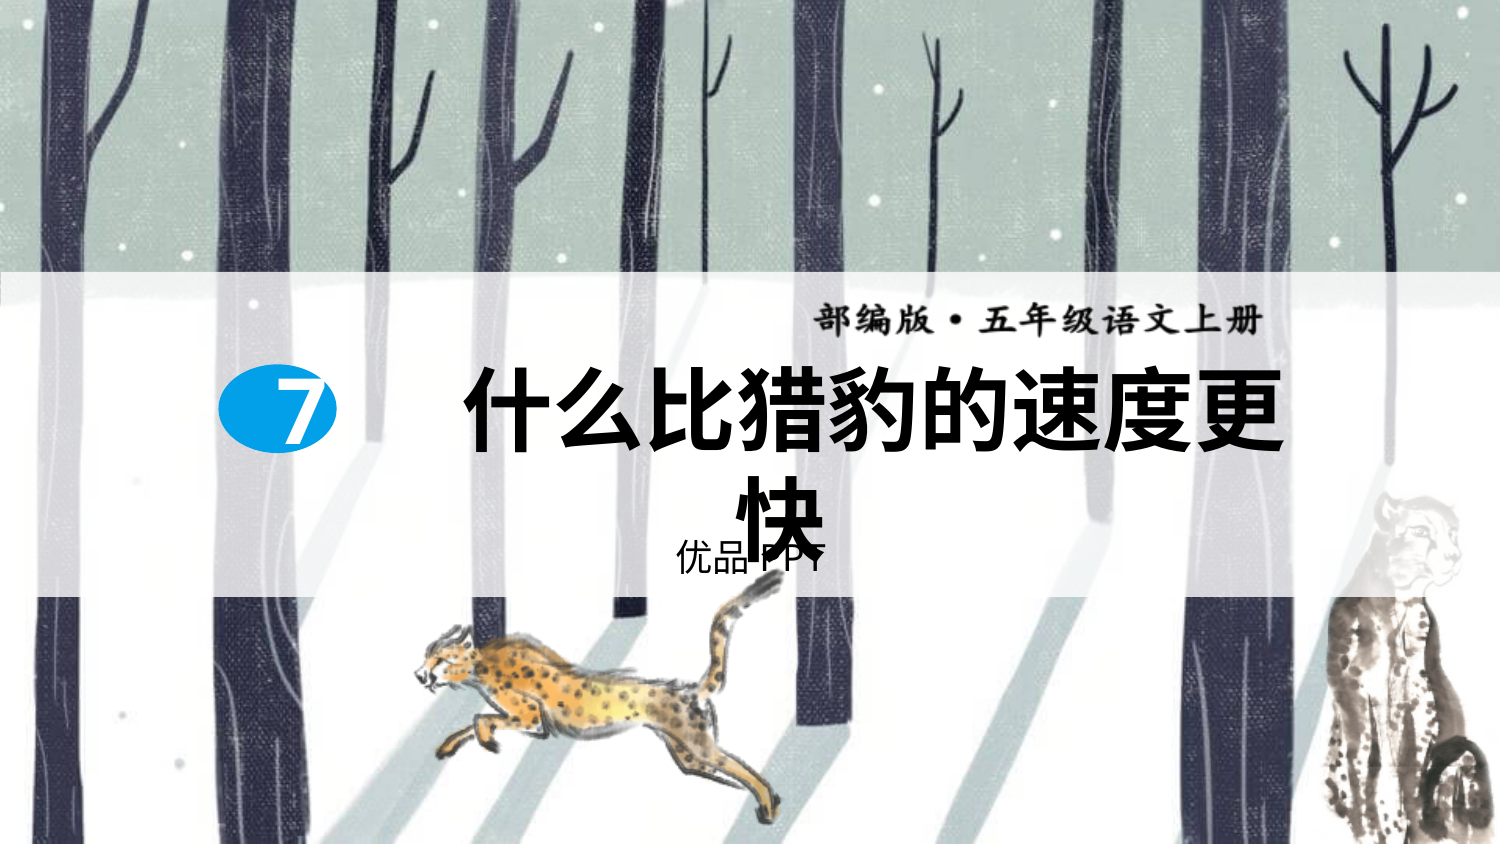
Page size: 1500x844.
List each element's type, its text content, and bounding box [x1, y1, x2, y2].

picture [0, 587, 1500, 844]
picture [799, 288, 1325, 346]
picture [0, 0, 1500, 271]
text_box [217, 388, 224, 429]
text_box 优品PPT [0, 521, 1500, 587]
text_box 7 什么比猎豹的速度更快 [224, 345, 1337, 521]
